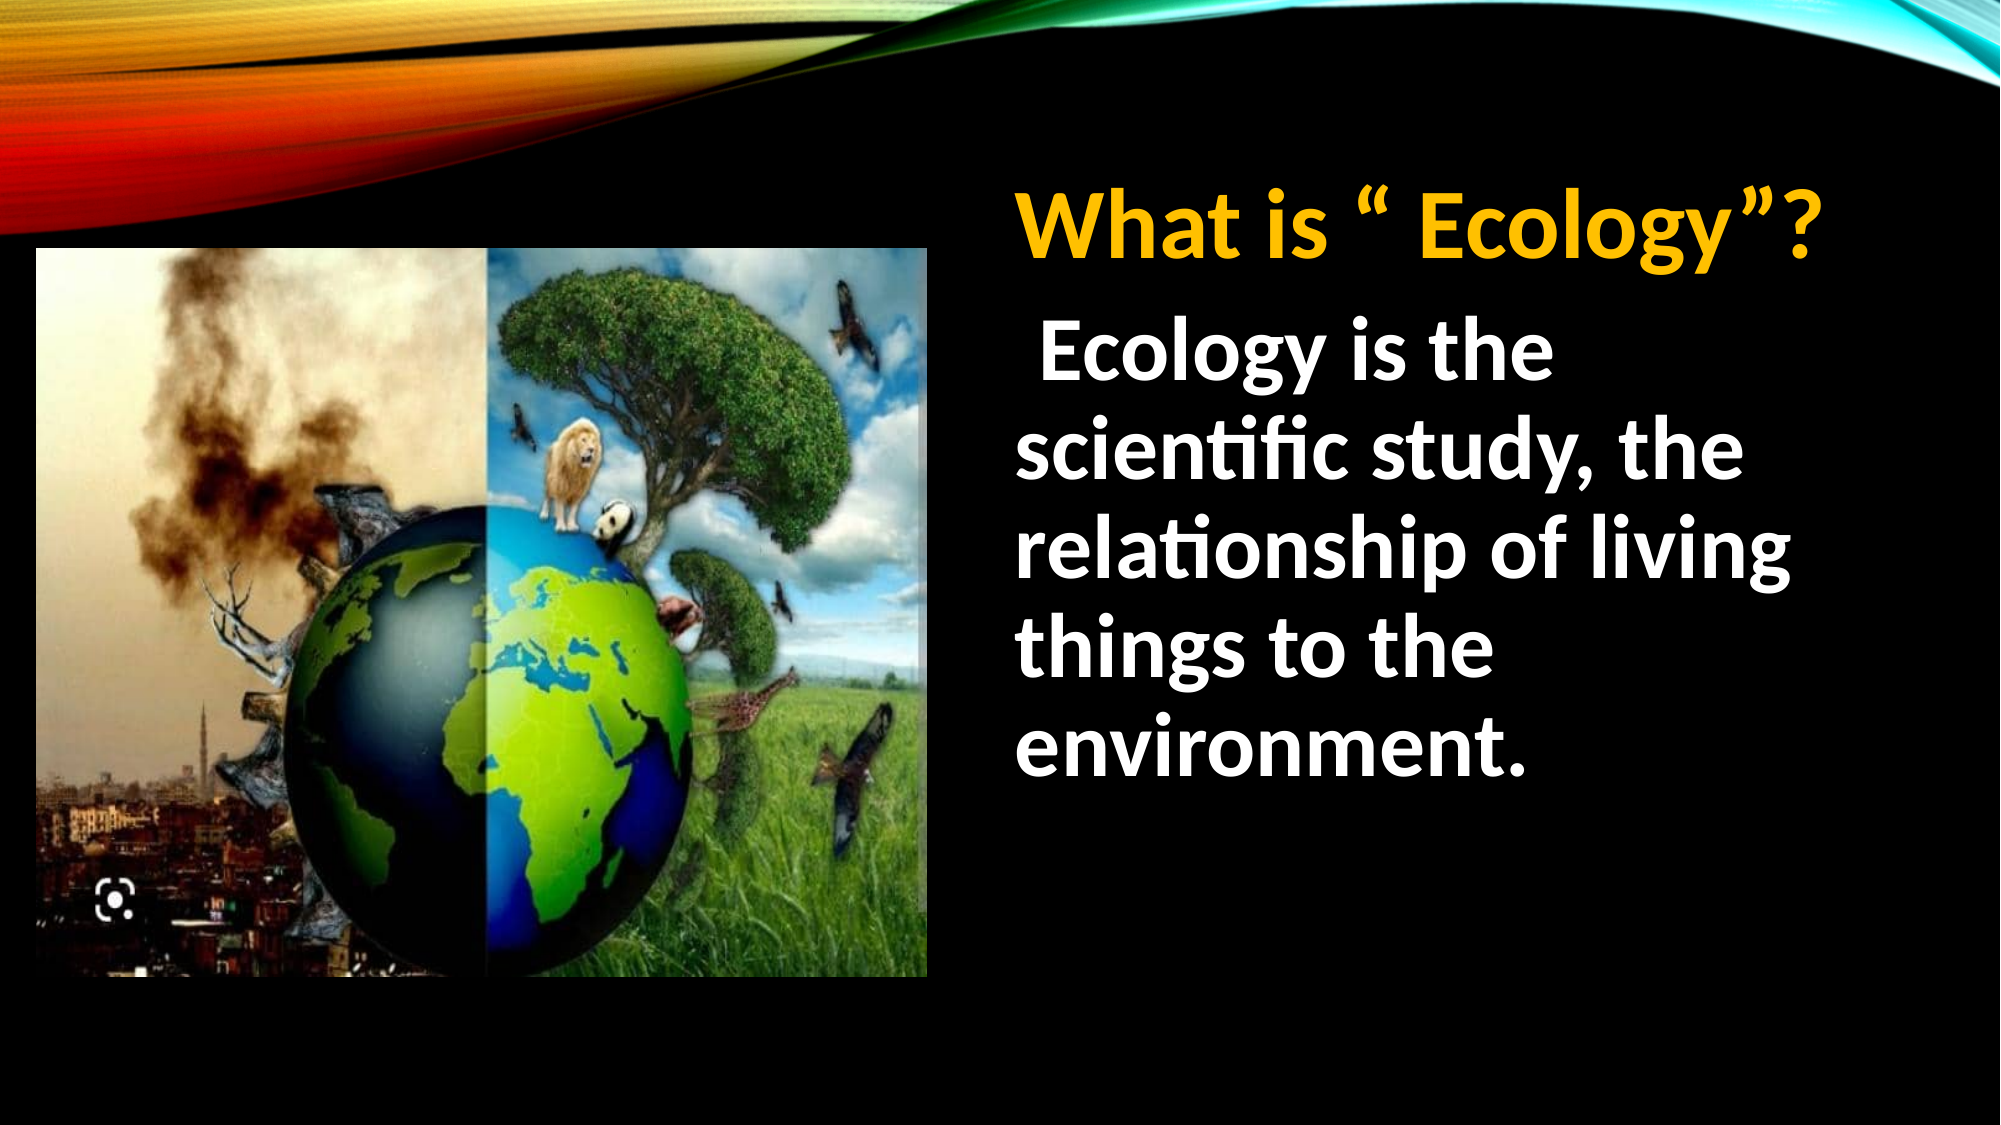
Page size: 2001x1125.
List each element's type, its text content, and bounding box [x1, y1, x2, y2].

picture [36, 248, 928, 977]
list What is “ Ecology”? Ecology is the scientific study, the relationship of living things to the environment. [999, 164, 1888, 1021]
picture [0, 0, 2000, 237]
